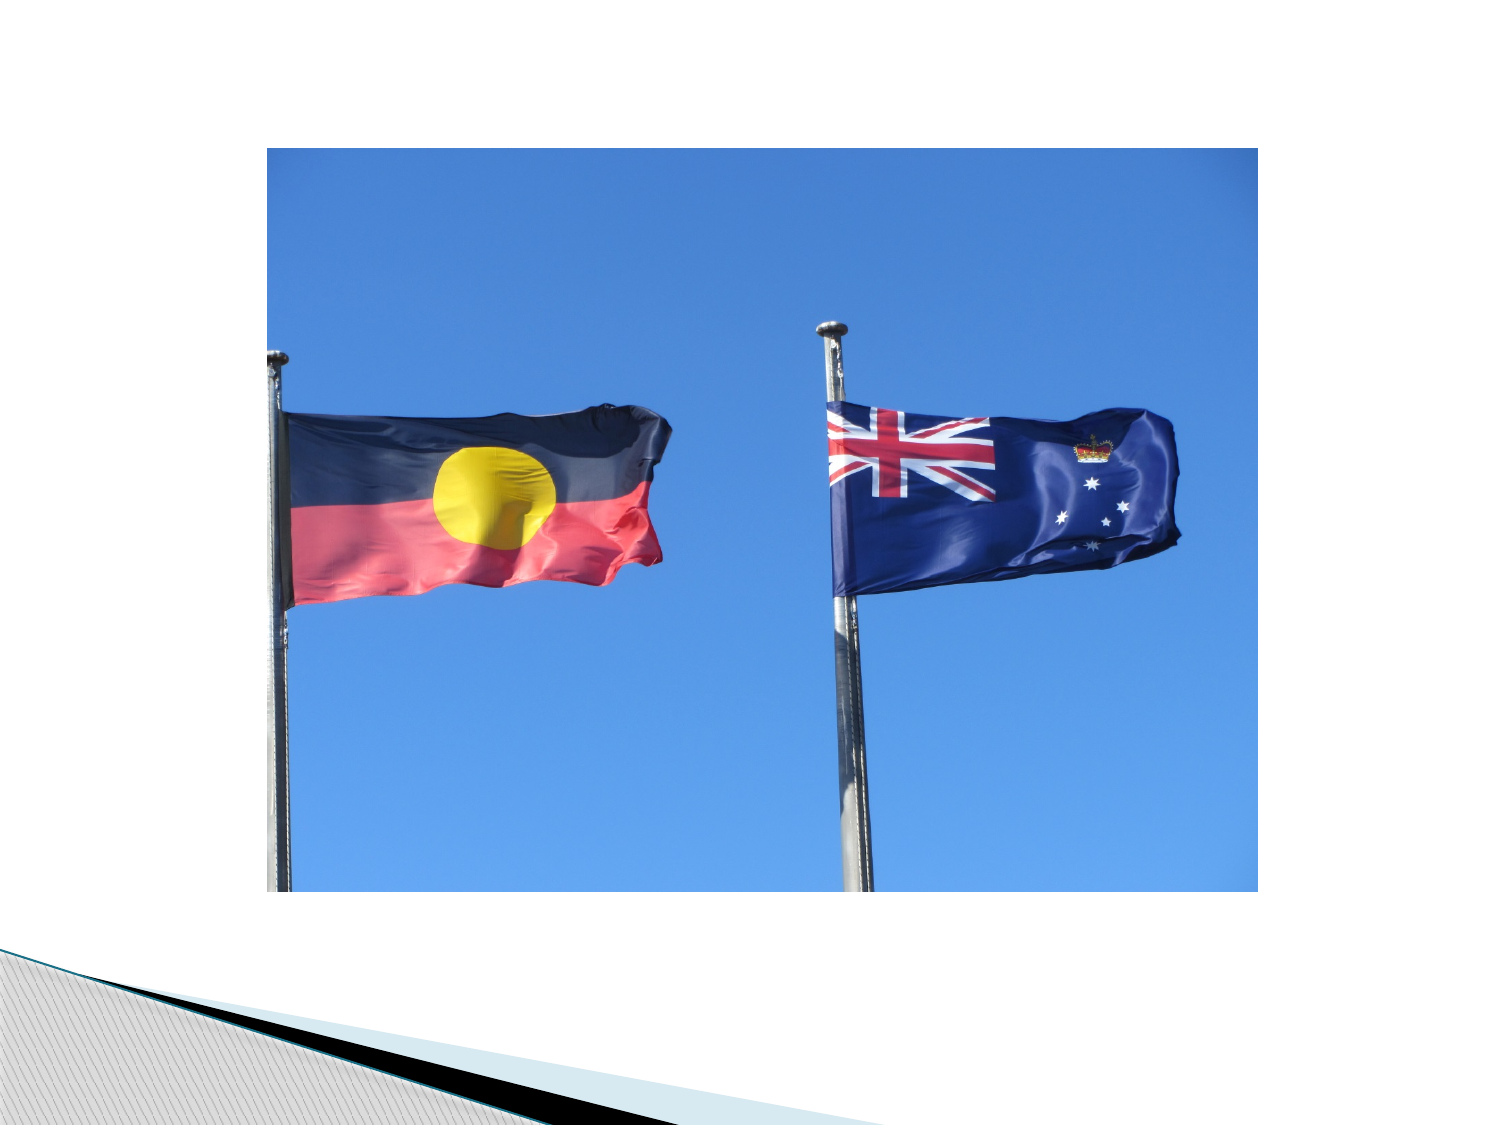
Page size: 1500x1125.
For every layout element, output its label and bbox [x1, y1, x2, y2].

list [267, 148, 1259, 892]
